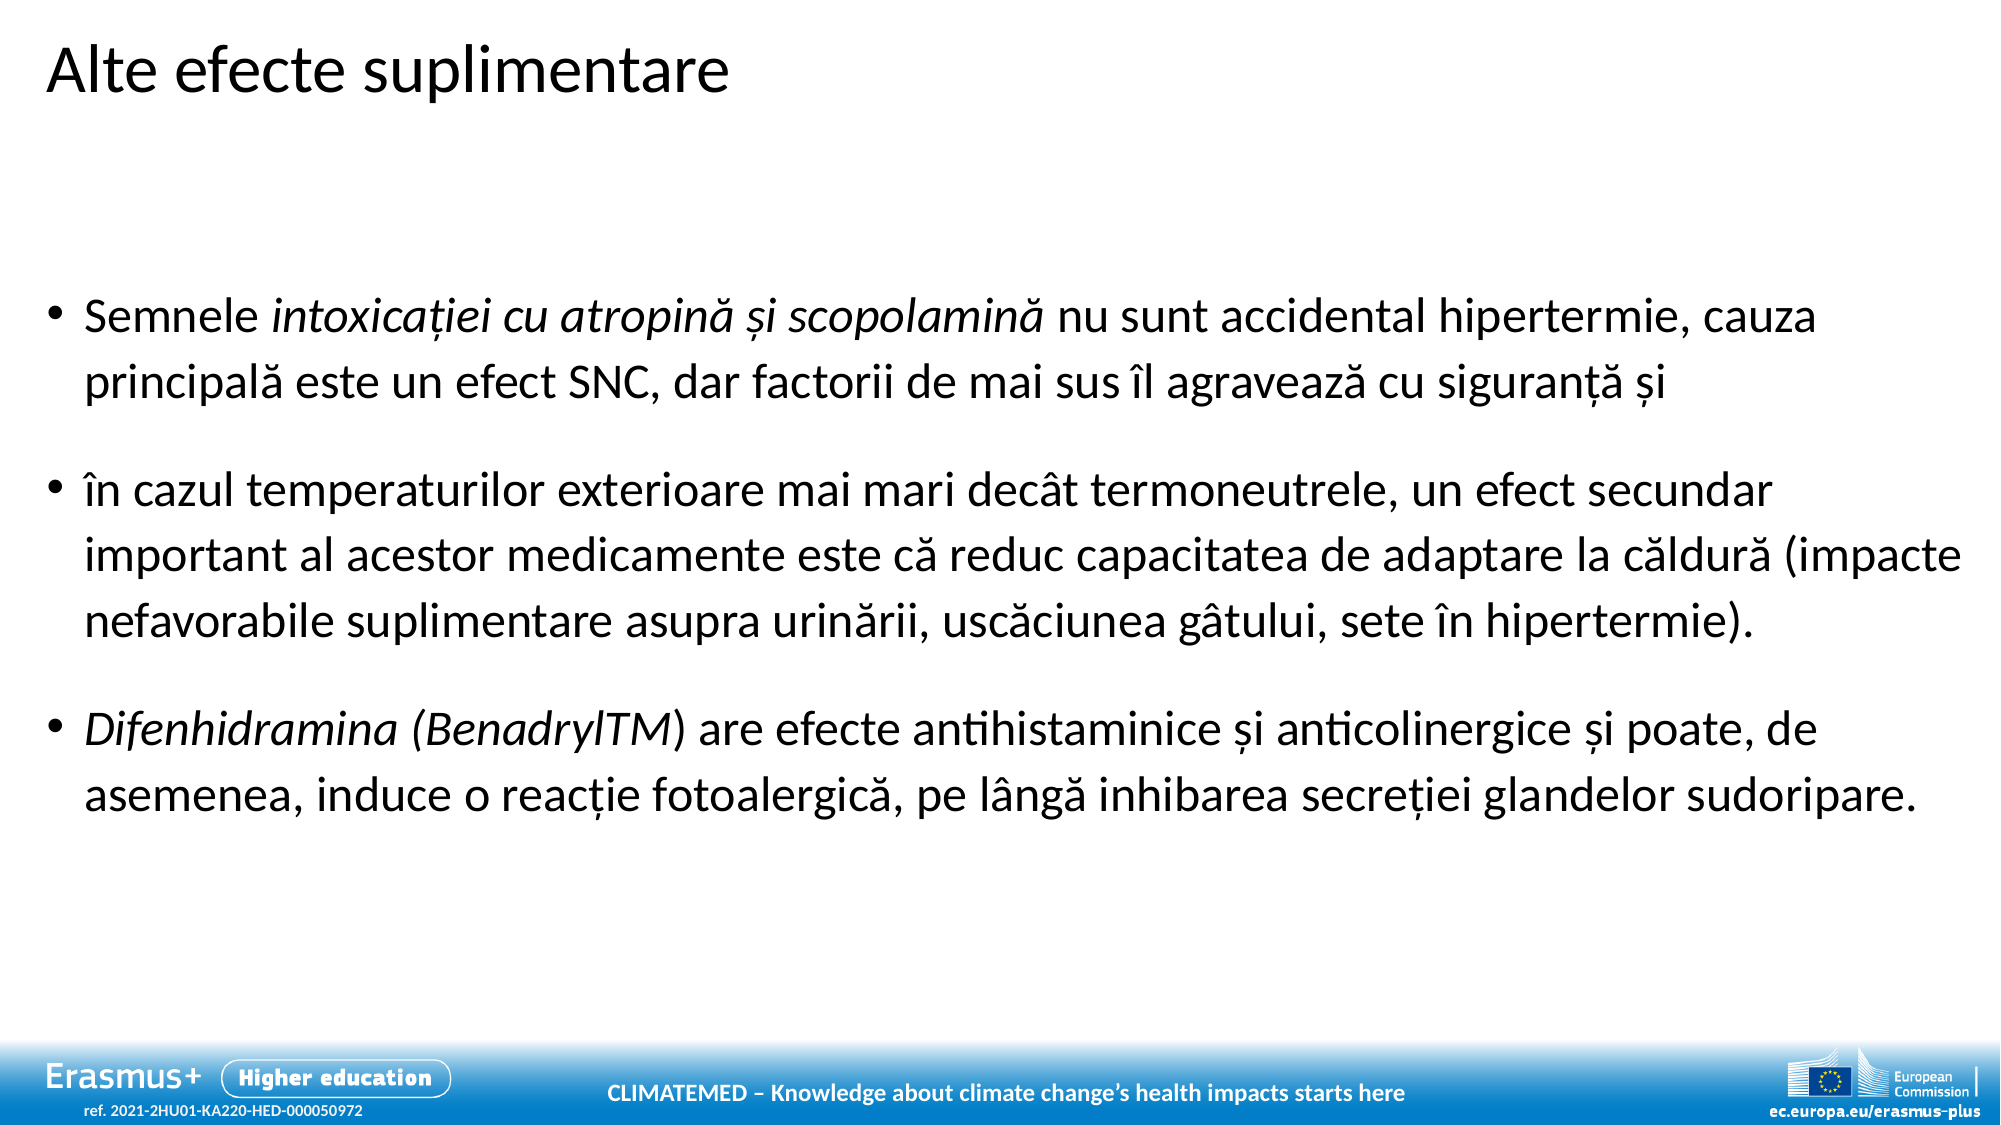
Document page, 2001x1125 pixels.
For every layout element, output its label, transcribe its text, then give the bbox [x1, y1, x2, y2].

list Semnele intoxicației cu atropină și scopolamină nu sunt accidental hipertermie, cauza principală este un efect SNC, dar factorii de mai sus îl agravează cu siguranță și în cazul temperaturilor exterioare mai mari decât termoneutrele, un efect secundar important al acestor medicamente este că reduc capacitatea de adaptare la căldură (impacte nefavorabile suplimentare asupra urinării, uscăciunea gâtului, sete în hipertermie). Difenhidramina (BenadrylTM) are efecte antihistaminice și anticolinergice și poate, de asemenea, induce o reacție fotoalergică, pe lângă inhibarea secreției glandelor sudoripare. [31, 268, 1984, 1035]
title Alte efecte suplimentare [31, 25, 1984, 116]
picture [0, 899, 2000, 1125]
